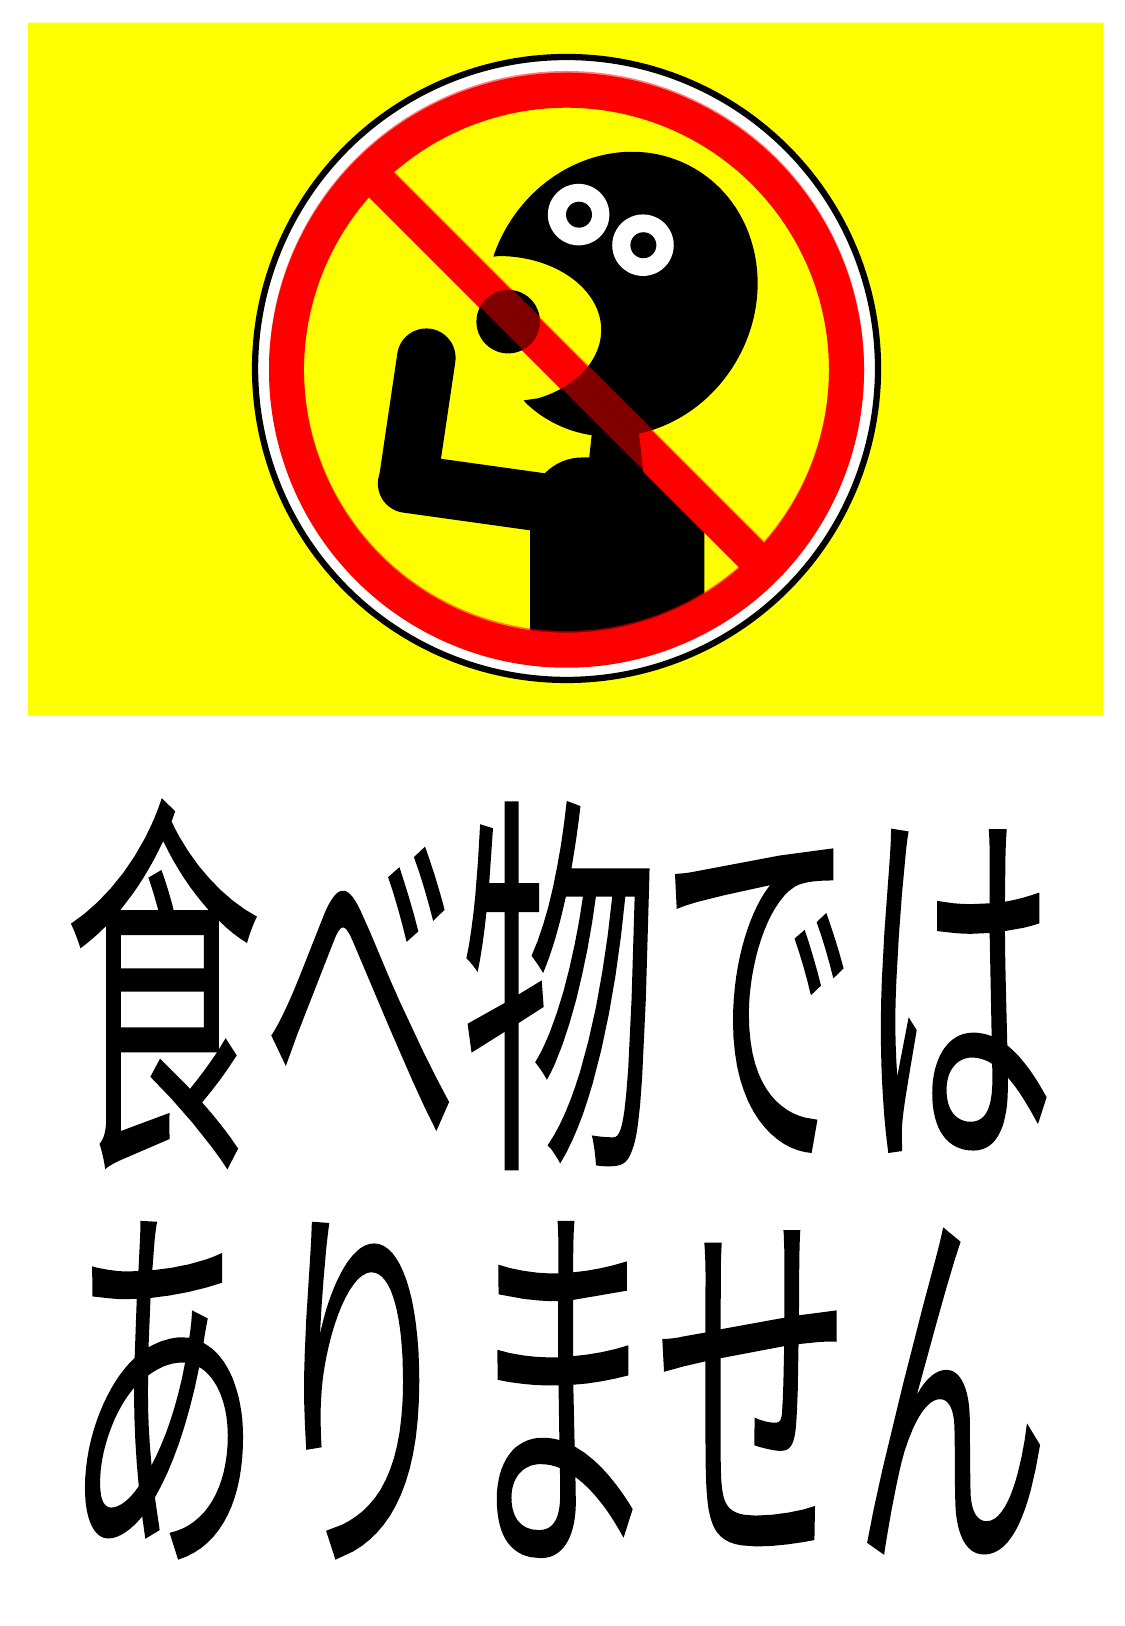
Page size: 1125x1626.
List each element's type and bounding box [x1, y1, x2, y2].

text_box [254, 56, 879, 681]
text_box [26, 20, 1105, 717]
